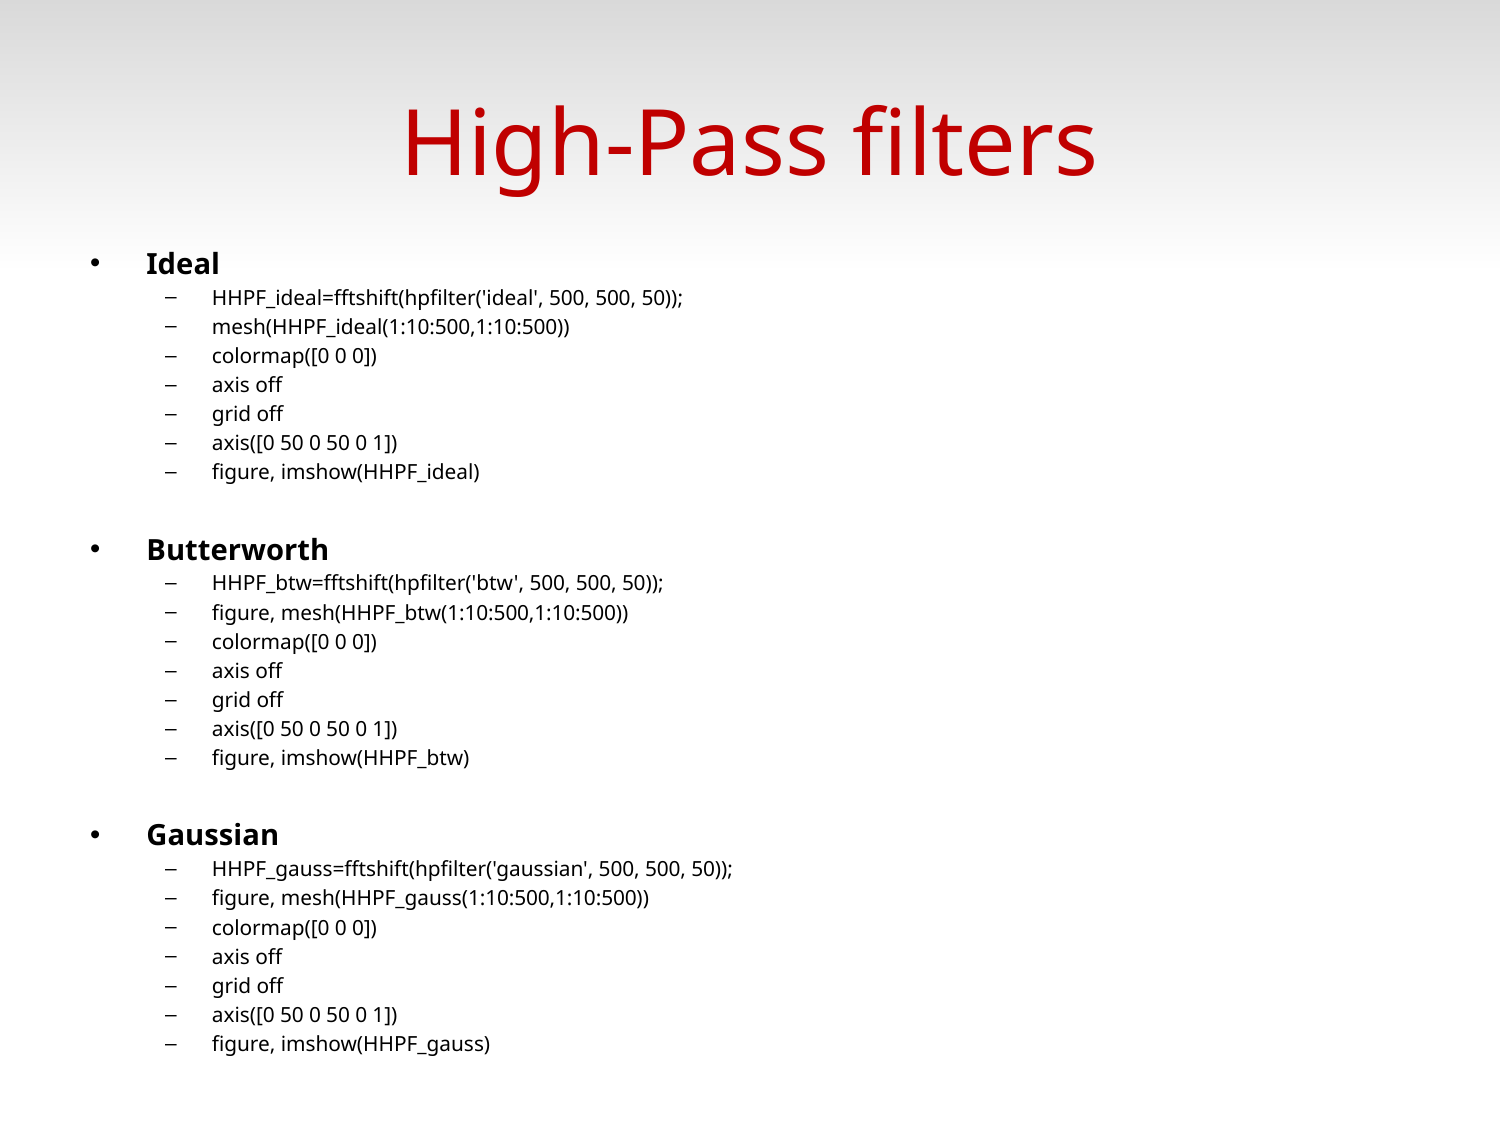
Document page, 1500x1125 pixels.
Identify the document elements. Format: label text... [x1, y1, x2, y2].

title High-Pass filters [75, 45, 1425, 233]
list Ideal HHPF_ideal=fftshift(hpfilter('ideal', 500, 500, 50)); mesh(HHPF_ideal(1:10:500,1:10:500)) colormap([0 0 0]) axis off grid off axis([0 50 0 50 0 1]) figure, imshow(HHPF_ideal) Butterworth HHPF_btw=fftshift(hpfilter('btw', 500, 500, 50)); figure, mesh(HHPF_btw(1:10:500,1:10:500)) colormap([0 0 0]) axis off grid off axis([0 50 0 50 0 1]) figure, imshow(HHPF_btw) Gaussian HHPF_gauss=fftshift(hpfilter('gaussian', 500, 500, 50)); figure, mesh(HHPF_gauss(1:10:500,1:10:500)) colormap([0 0 0]) axis off grid off axis([0 50 0 50 0 1]) figure, imshow(HHPF_gauss) [75, 237, 1425, 980]
